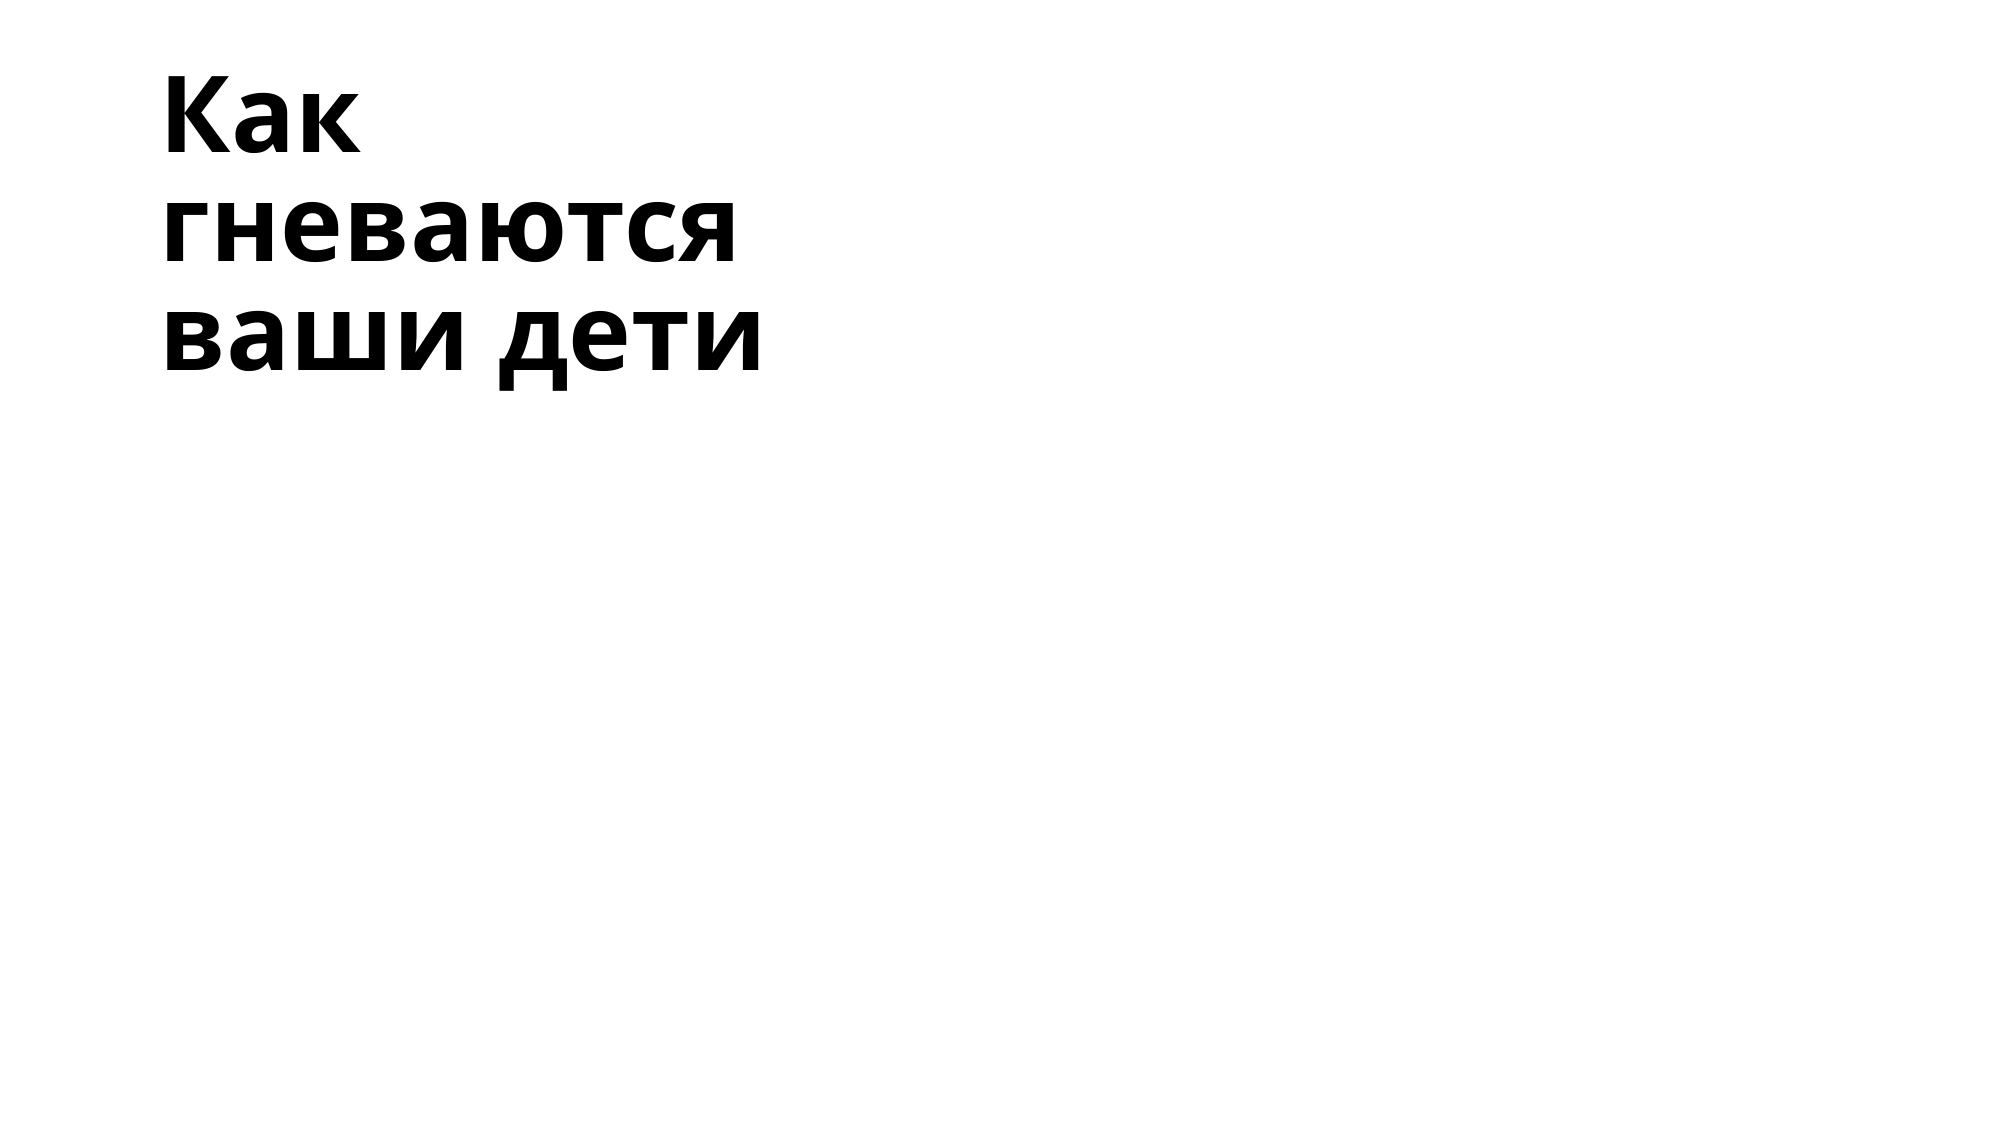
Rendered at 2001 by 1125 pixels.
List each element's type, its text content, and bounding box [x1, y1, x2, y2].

text_box Как гневаются ваши дети [159, 64, 859, 267]
